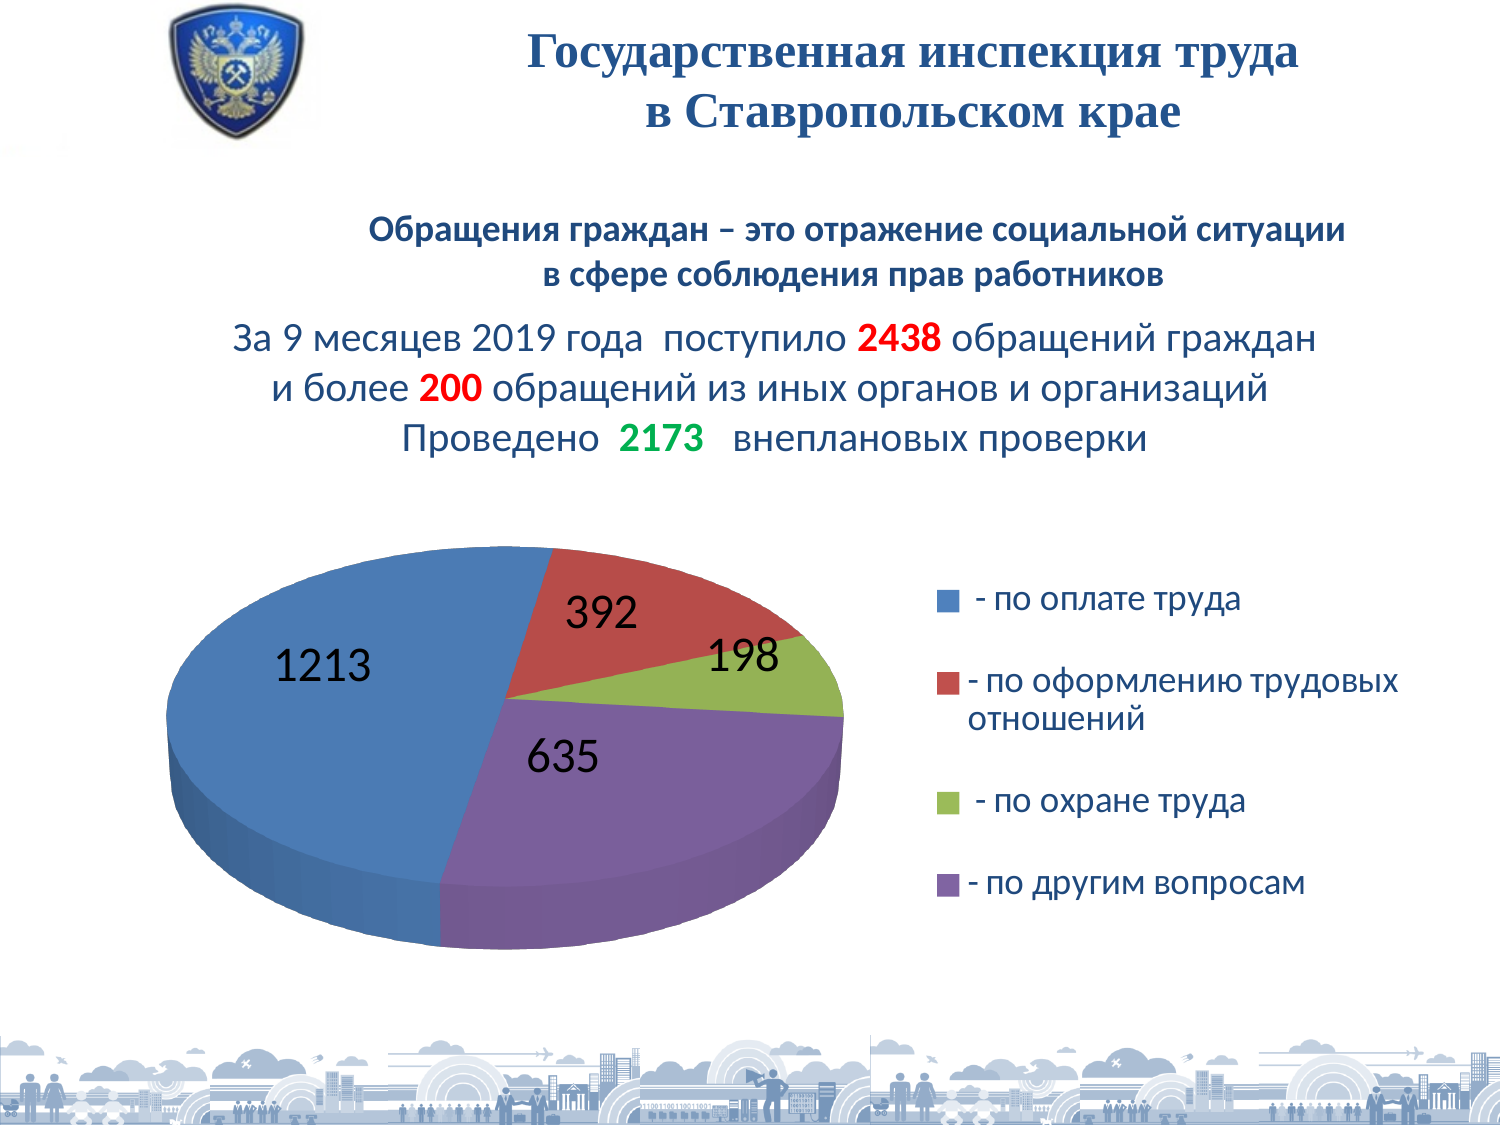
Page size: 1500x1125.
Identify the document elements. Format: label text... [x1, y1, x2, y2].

chart [79, 391, 1431, 1084]
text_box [0, 1035, 1500, 1125]
picture [0, 0, 473, 157]
text_box Обращения граждан – это отражение социальной ситуации в сфере соблюдения прав работников [354, 196, 1362, 301]
text_box За 9 месяцев 2019 года поступило 2438 обращений граждан и более 200 обращений из иных органов и организаций Проведено 2173 внеплановых проверки [182, 302, 1367, 389]
text_box Государственная инспекция труда в Ставропольском крае [477, 10, 1500, 145]
